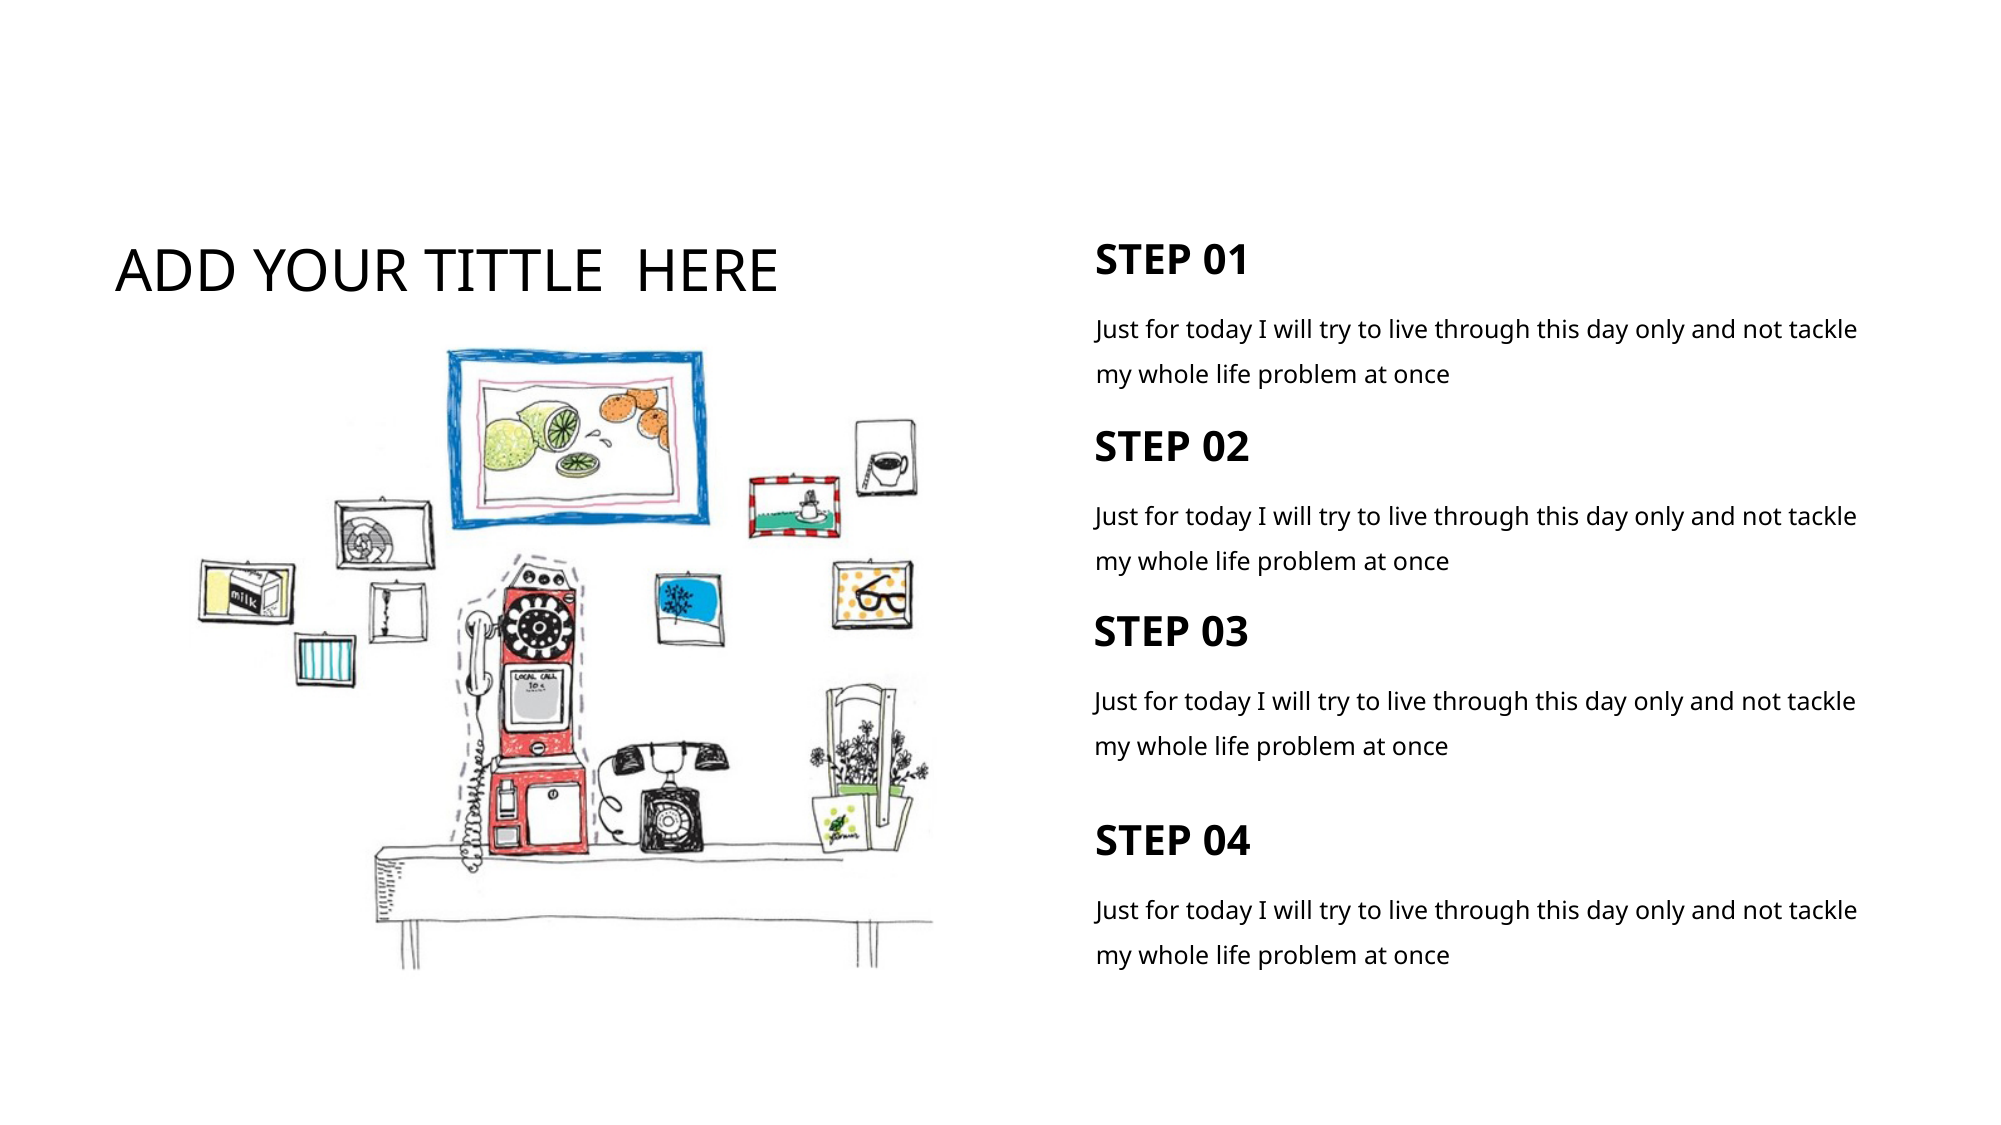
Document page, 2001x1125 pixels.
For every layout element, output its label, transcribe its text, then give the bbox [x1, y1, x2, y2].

text_box Just for today I will try to live through this day only and not tackle my whole life problem at once [1081, 663, 1877, 768]
text_box STEP 04 [1081, 806, 1810, 872]
text_box Just for today I will try to live through this day only and not tackle my whole life problem at once [1081, 291, 1878, 396]
text_box STEP 01 [1081, 225, 1810, 291]
text_box STEP 02 [1081, 412, 1809, 478]
picture [69, 175, 1081, 1125]
text_box Just for today I will try to live through this day only and not tackle my whole life problem at once [1081, 478, 1878, 583]
text_box STEP 03 [1081, 597, 1808, 663]
text_box Just for today I will try to live through this day only and not tackle my whole life problem at once [1081, 872, 1878, 977]
